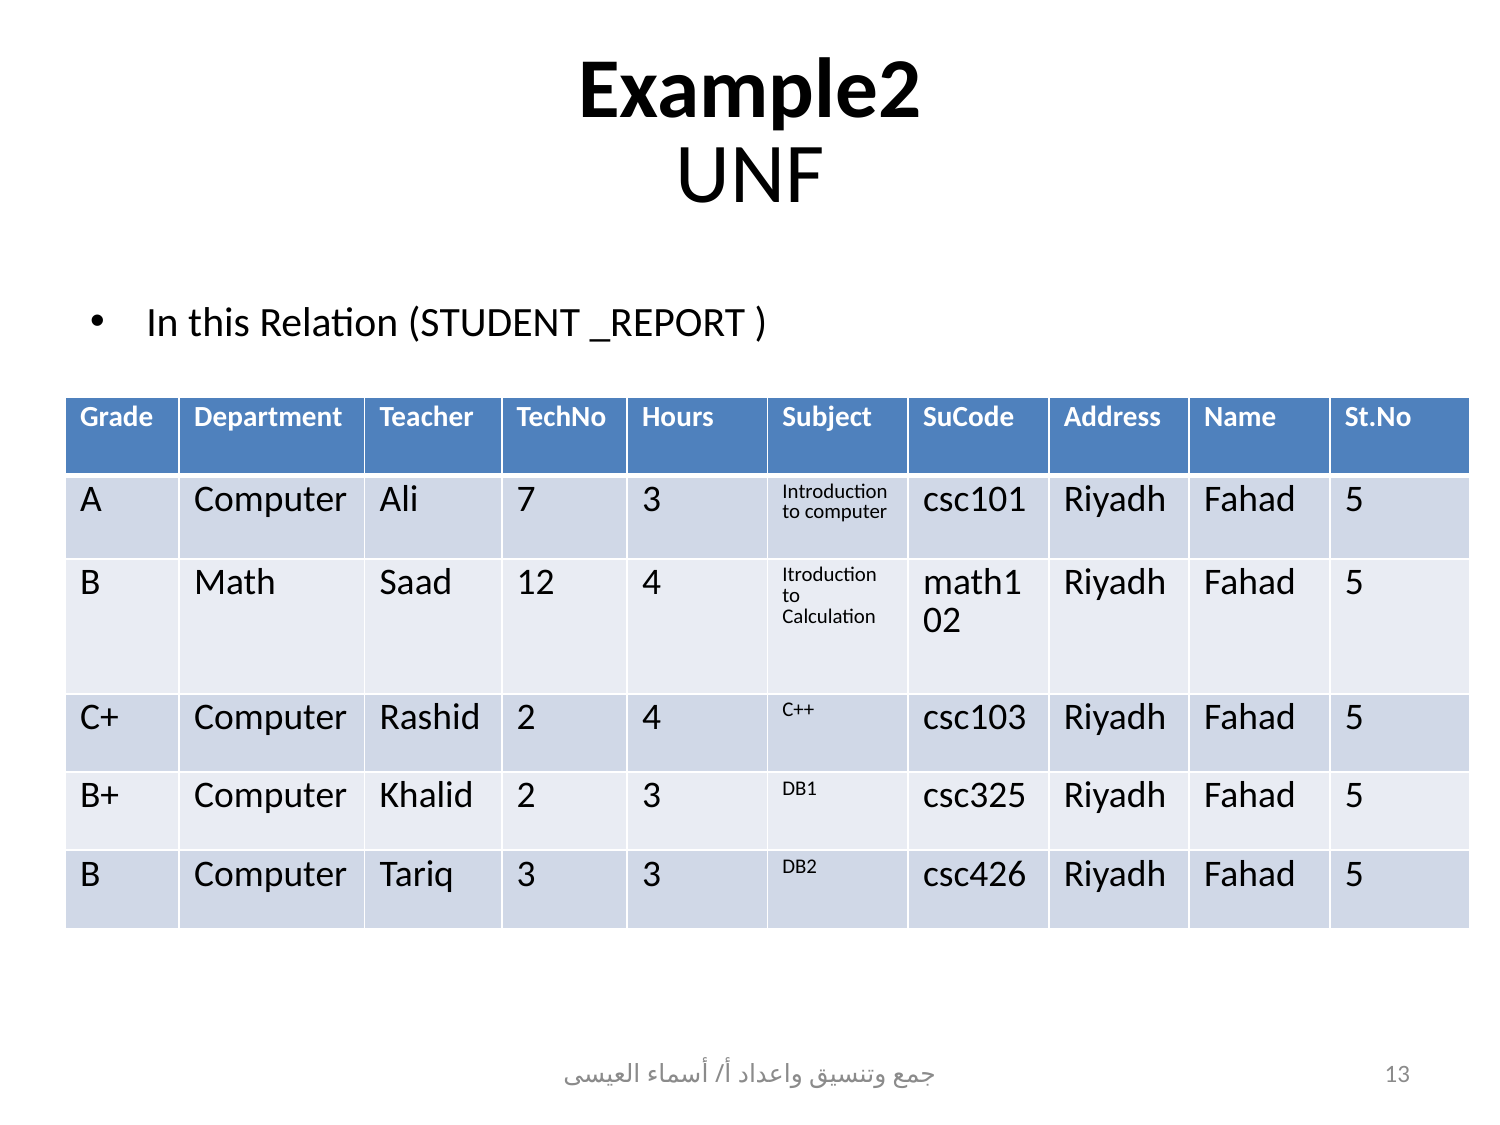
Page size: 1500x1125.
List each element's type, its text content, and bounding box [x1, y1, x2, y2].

table_header Department [180, 398, 364, 473]
table_cell Riyadh [1050, 695, 1188, 771]
table_cell Math [180, 560, 364, 693]
table_cell Ali [365, 478, 501, 558]
table_cell 7 [503, 478, 626, 558]
table_cell 3 [628, 851, 767, 928]
table_cell 2 [503, 773, 626, 849]
table_cell 5 [1331, 560, 1469, 693]
table_cell Computer [180, 695, 364, 771]
table_header Grade [66, 398, 178, 473]
table_cell Riyadh [1050, 851, 1188, 928]
table_cell 4 [628, 695, 767, 771]
table_cell 5 [1331, 773, 1469, 849]
table_cell csc325 [909, 773, 1048, 849]
table_header Address [1050, 398, 1188, 473]
table_cell 3 [628, 478, 767, 558]
table_cell Fahad [1190, 560, 1329, 693]
table_cell Riyadh [1050, 773, 1188, 849]
table_cell 3 [503, 851, 626, 928]
table_cell Computer [180, 851, 364, 928]
table_cell 5 [1331, 478, 1469, 558]
table_cell 3 [628, 773, 767, 849]
table_header St.No [1331, 398, 1469, 473]
table_cell math102 [909, 560, 1048, 693]
table_cell 12 [503, 560, 626, 693]
table_header SuCode [909, 398, 1048, 473]
table_header TechNo [503, 398, 626, 473]
table_cell A [66, 478, 178, 558]
table_cell B+ [66, 773, 178, 849]
footer جمع وتنسيق واعداد أ/ أسماء العيسى [512, 1042, 988, 1103]
table_cell Tariq [365, 851, 501, 928]
table_cell B [66, 851, 178, 928]
table_cell Saad [365, 560, 501, 693]
table_cell csc426 [909, 851, 1048, 928]
table_header Name [1190, 398, 1329, 473]
list In this Relation (STUDENT _REPORT ) [75, 287, 1425, 396]
table_cell Fahad [1190, 773, 1329, 849]
table_cell Fahad [1190, 851, 1329, 928]
table_cell csc103 [909, 695, 1048, 771]
table_cell B [66, 560, 178, 693]
table_cell Computer [180, 773, 364, 849]
table_header Hours [628, 398, 767, 473]
table_cell 4 [628, 560, 767, 693]
table_cell DB1 [768, 773, 907, 849]
table_cell 5 [1331, 695, 1469, 771]
table_cell C+ [66, 695, 178, 771]
table_cell 2 [503, 695, 626, 771]
table_cell Fahad [1190, 478, 1329, 558]
table_cell Fahad [1190, 695, 1329, 771]
table_header Teacher [365, 398, 501, 473]
table_cell DB2 [768, 851, 907, 928]
table_cell Itroduction to Calculation [768, 560, 907, 693]
table_cell Computer [180, 478, 364, 558]
table_cell Khalid [365, 773, 501, 849]
title Example2 UNF [75, 45, 1425, 233]
table_cell csc101 [909, 478, 1048, 558]
table_cell 5 [1331, 851, 1469, 928]
slide_number 13 [1074, 1042, 1425, 1103]
table_cell C++ [768, 695, 907, 771]
table_cell Rashid [365, 695, 501, 771]
table_header Subject [768, 398, 907, 473]
table_cell Introduction to computer [768, 478, 907, 558]
table_cell Riyadh [1050, 478, 1188, 558]
table_cell Riyadh [1050, 560, 1188, 693]
